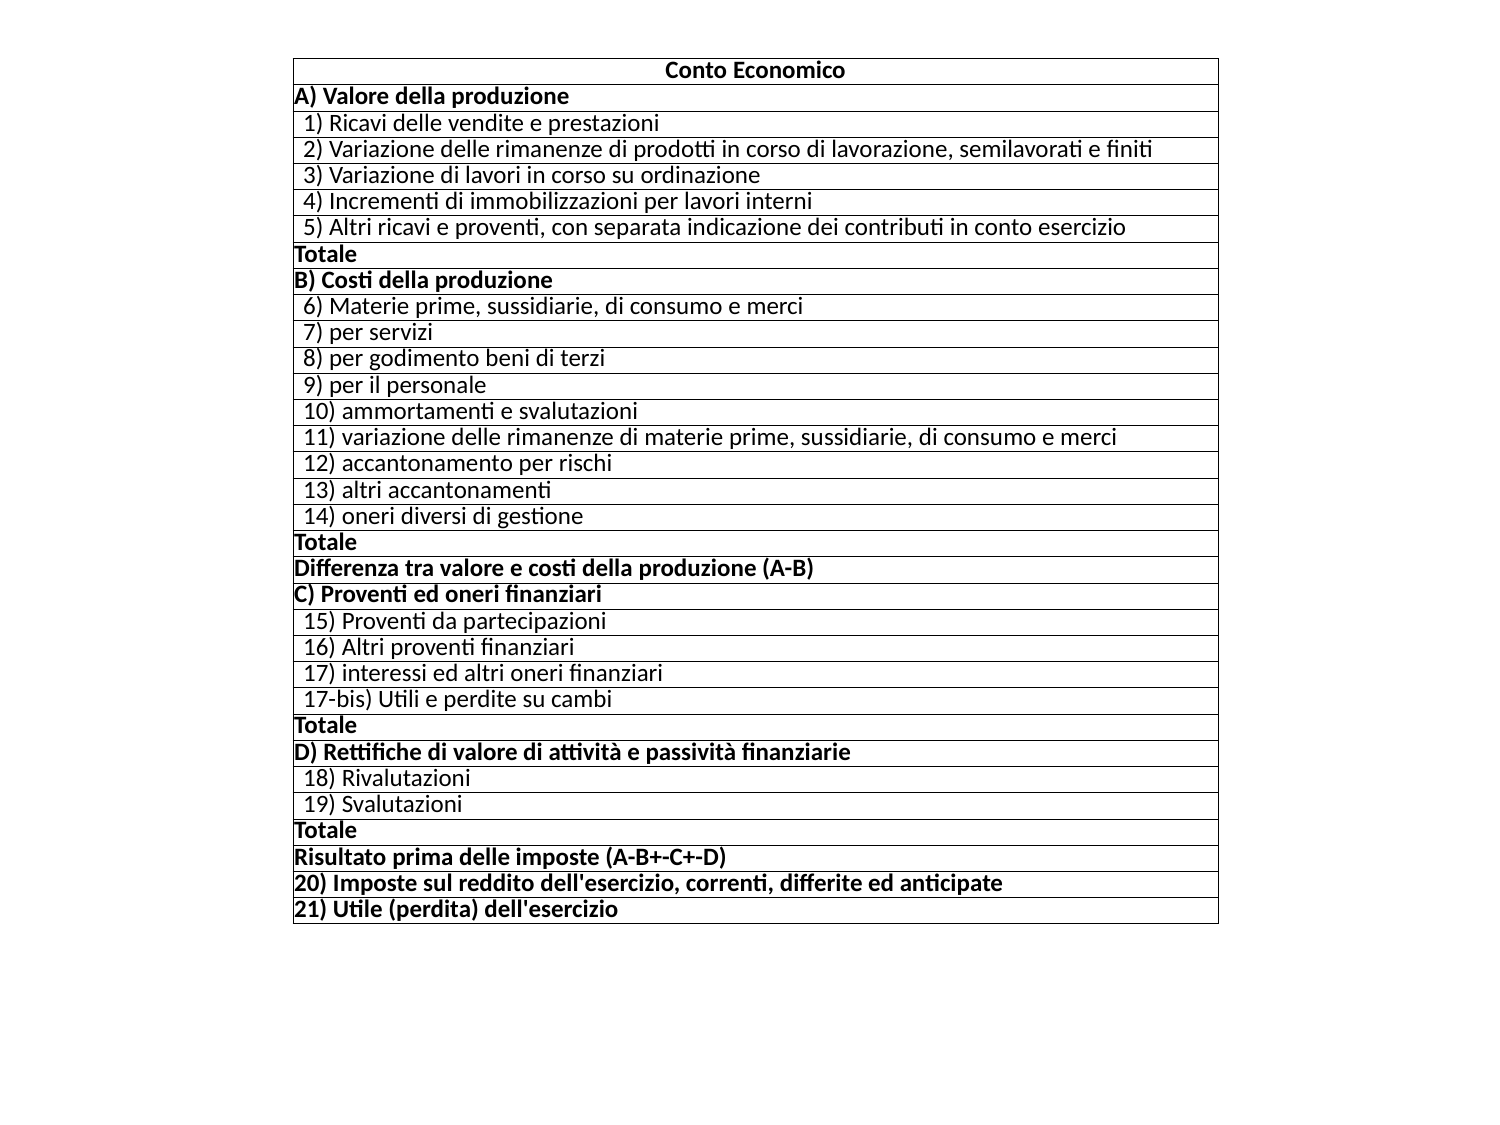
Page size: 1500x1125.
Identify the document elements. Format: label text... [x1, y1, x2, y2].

table_cell Totale [294, 243, 1218, 268]
table_cell 15) Proventi da partecipazioni [294, 610, 1218, 635]
table_cell Risultato prima delle imposte (A-B+-C+-D) [294, 846, 1218, 871]
table_cell 3) Variazione di lavori in corso su ordinazione [294, 164, 1218, 189]
table_cell Totale [294, 715, 1218, 740]
table_cell 14) oneri diversi di gestione [294, 505, 1218, 530]
table_cell 18) Rivalutazioni [294, 767, 1218, 792]
table_cell Totale [294, 531, 1218, 556]
table_cell 2) Variazione delle rimanenze di prodotti in corso di lavorazione, semilavorati e finiti [294, 138, 1218, 163]
table_cell 11) variazione delle rimanenze di materie prime, sussidiarie, di consumo e merci [294, 426, 1218, 451]
table_cell C) Proventi ed oneri finanziari [294, 584, 1218, 609]
table_cell A) Valore della produzione [294, 85, 1218, 111]
table_cell 17-bis) Utili e perdite su cambi [294, 688, 1218, 714]
table_cell 8) per godimento beni di terzi [294, 348, 1218, 373]
table_cell 6) Materie prime, sussidiarie, di consumo e merci [294, 295, 1218, 320]
table_cell B) Costi della produzione [294, 269, 1218, 294]
table_cell 16) Altri proventi finanziari [294, 636, 1218, 661]
table_cell 1) Ricavi delle vendite e prestazioni [294, 112, 1218, 137]
table_cell Totale [294, 820, 1218, 845]
table_cell 10) ammortamenti e svalutazioni [294, 400, 1218, 425]
table_cell 19) Svalutazioni [294, 793, 1218, 819]
table_cell 4) Incrementi di immobilizzazioni per lavori interni [294, 190, 1218, 215]
table_cell 9) per il personale [294, 374, 1218, 399]
table_cell Differenza tra valore e costi della produzione (A-B) [294, 557, 1218, 583]
table_cell 13) altri accantonamenti [294, 479, 1218, 504]
table_cell 21) Utile (perdita) dell'esercizio [294, 898, 1218, 923]
table_cell 12) accantonamento per rischi [294, 452, 1218, 478]
table_header Conto Economico [294, 59, 1218, 84]
table_cell 7) per servizi [294, 321, 1218, 347]
table_cell 5) Altri ricavi e proventi, con separata indicazione dei contributi in conto esercizio [294, 216, 1218, 242]
table_cell 17) interessi ed altri oneri finanziari [294, 662, 1218, 687]
table_cell D) Rettifiche di valore di attività e passività finanziarie [294, 741, 1218, 766]
table_cell 20) Imposte sul reddito dell'esercizio, correnti, differite ed anticipate [294, 872, 1218, 897]
